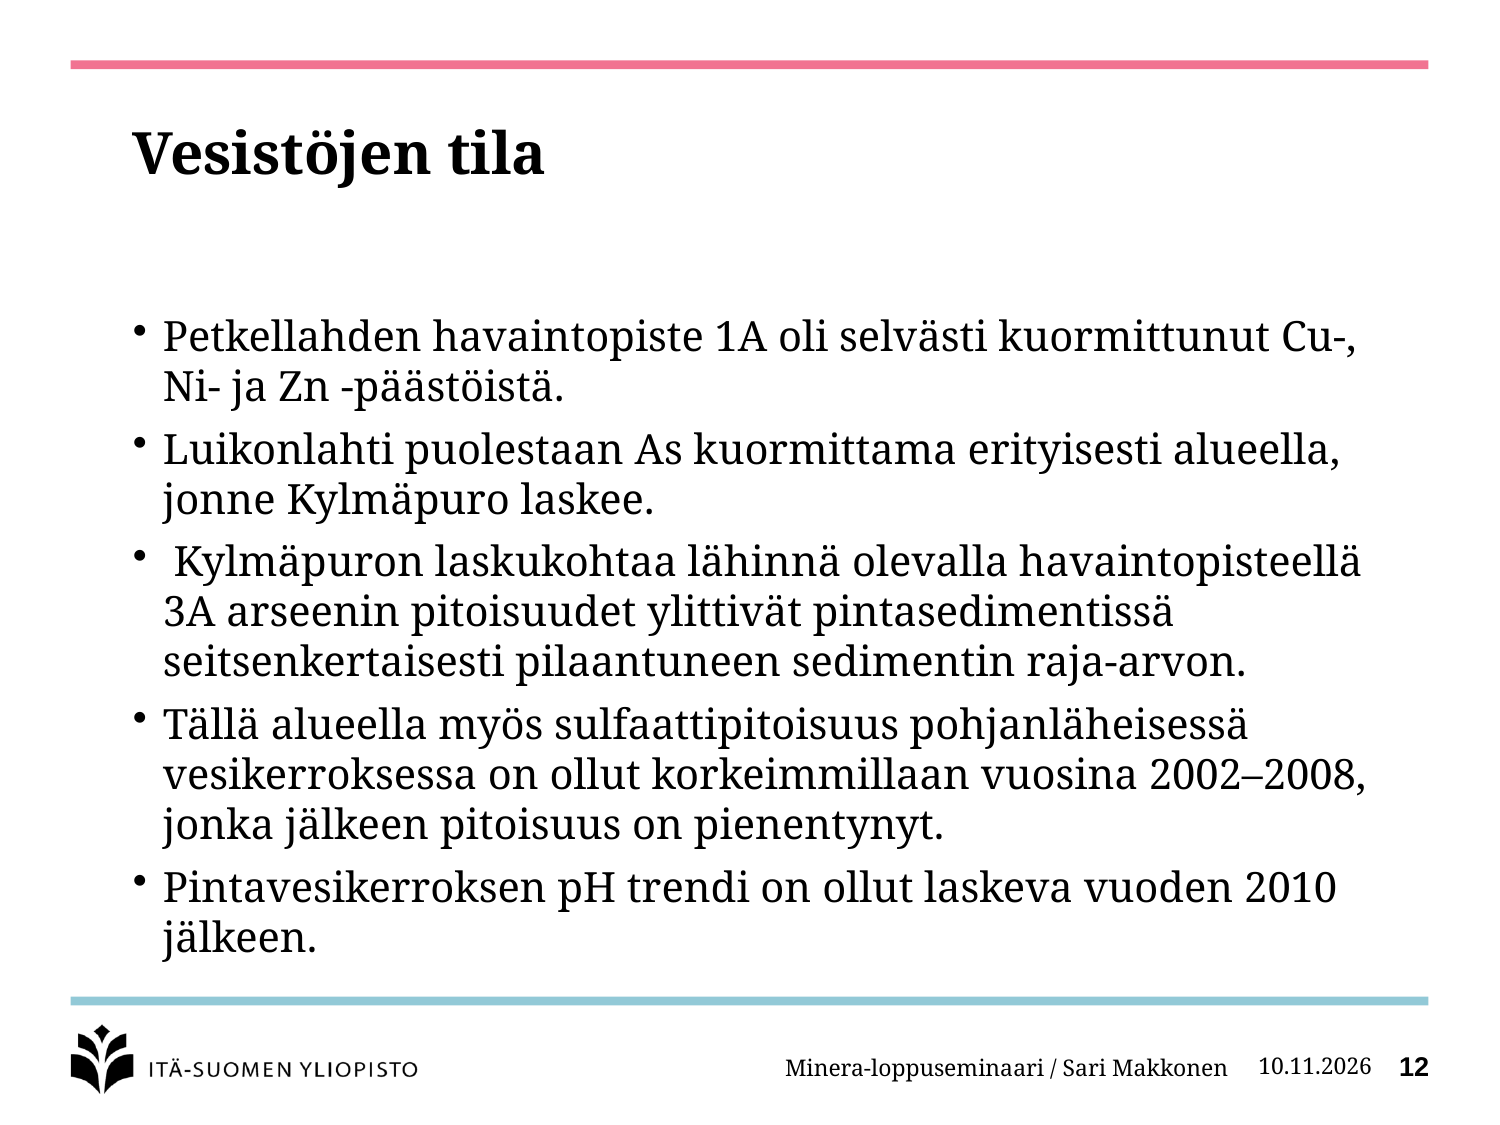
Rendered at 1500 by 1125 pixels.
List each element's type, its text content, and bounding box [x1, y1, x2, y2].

footer Minera-loppuseminaari / Sari Makkonen [500, 1046, 1229, 1089]
picture [70, 1024, 422, 1094]
list Petkellahden havaintopiste 1A oli selvästi kuormittunut Cu-, Ni- ja Zn -päästöistä. Luikonlahti puolestaan As kuormittama erityisesti alueella, jonne Kylmäpuro laskee. Kylmäpuron laskukohtaa lähinnä olevalla havaintopisteellä 3A arseenin pitoisuudet ylittivät pintasedimentissä seitsenkertaisesti pilaantuneen sedimentin raja-arvon. Tällä alueella myös sulfaattipitoisuus pohjanläheisessä vesikerroksessa on ollut korkeimmillaan vuosina 2002–2008, jonka jälkeen pitoisuus on pienentynyt. Pintavesikerroksen pH trendi on ollut laskeva vuoden 2010 jälkeen. [117, 302, 1430, 988]
title Vesistöjen tila [117, 107, 1430, 274]
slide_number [1229, 1046, 1369, 1089]
slide_number 12 [1369, 1046, 1430, 1089]
